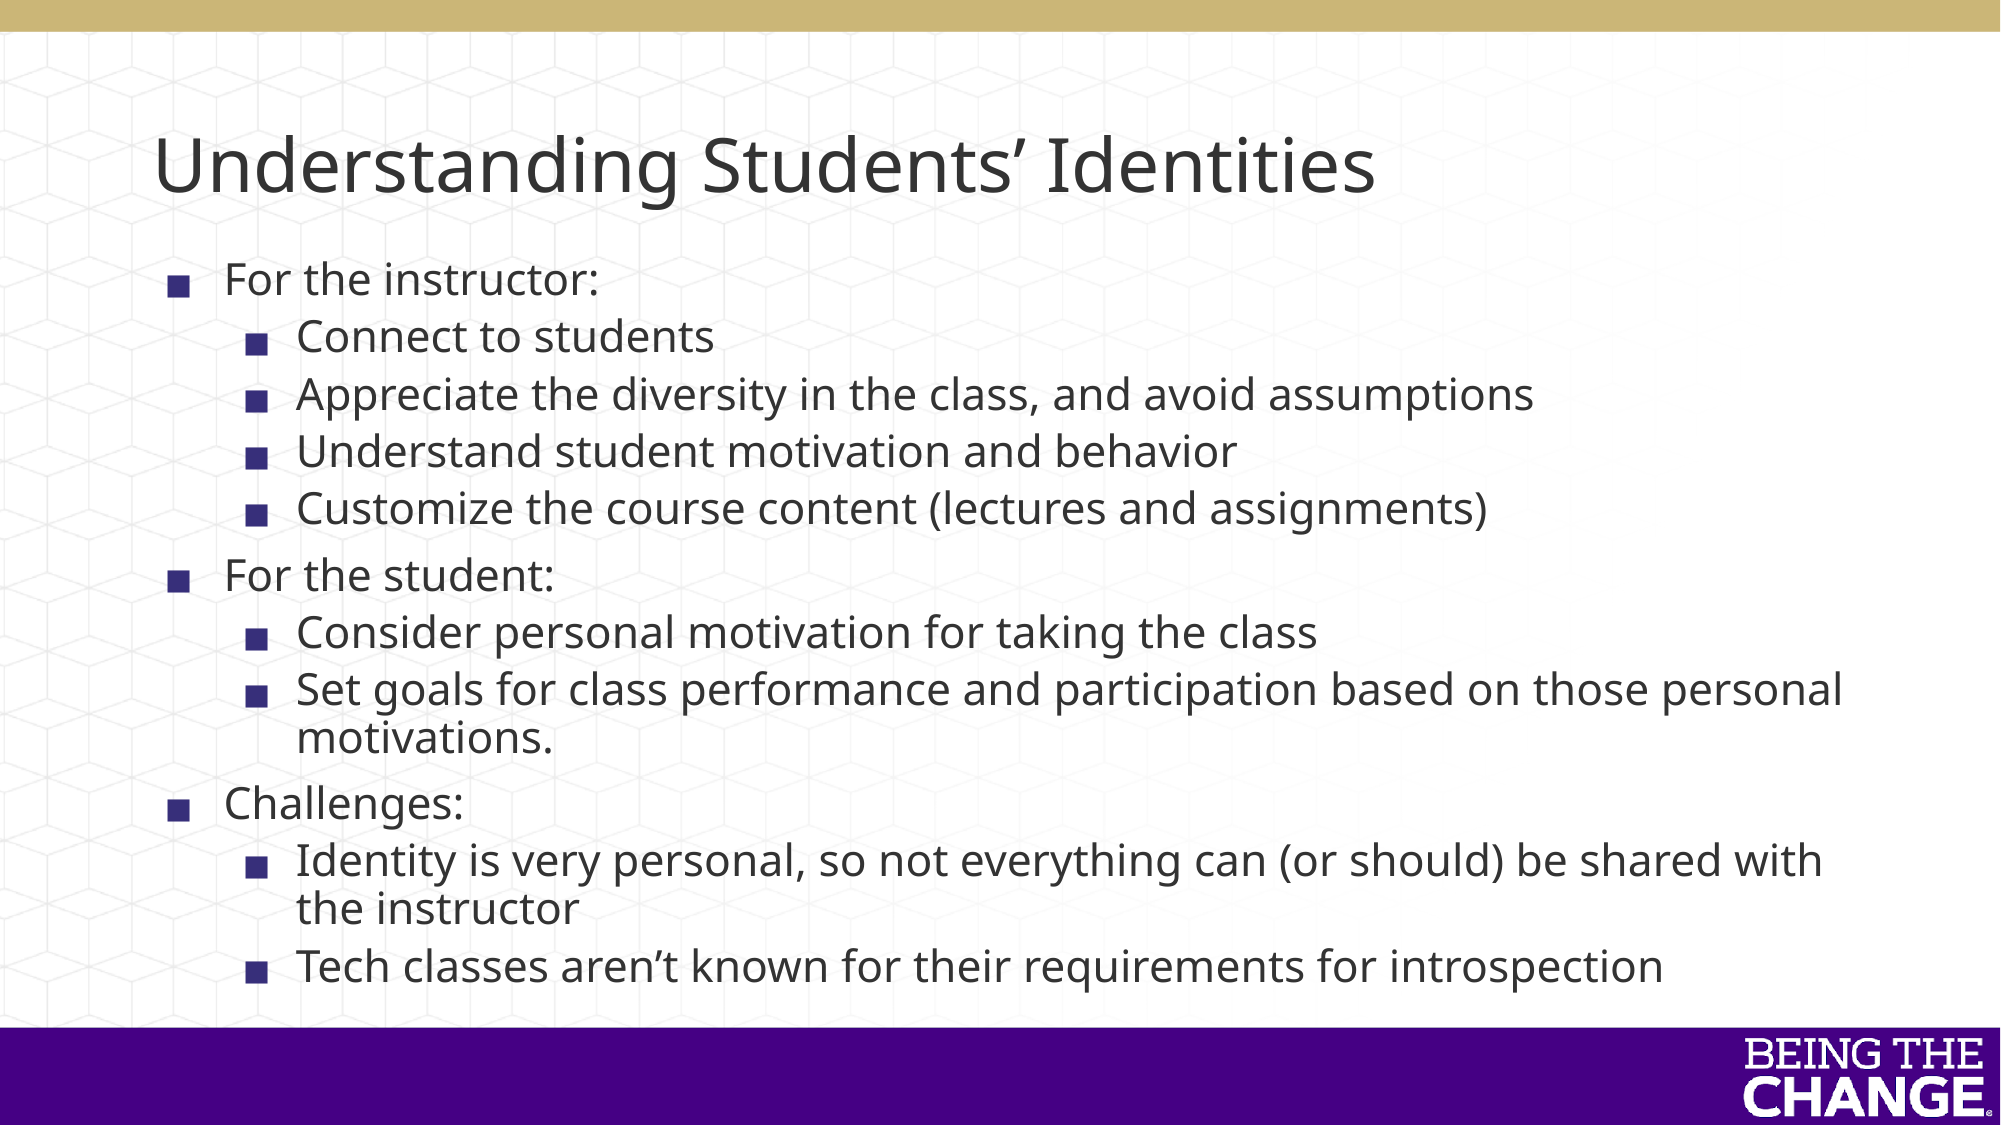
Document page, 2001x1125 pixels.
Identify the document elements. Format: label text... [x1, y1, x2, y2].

picture [0, 0, 2001, 1125]
title Understanding Students’ Identities [137, 59, 1976, 278]
list For the instructor: Connect to students Appreciate the diversity in the class, and avoid assumptions Understand student motivation and behavior Customize the course content (lectures and assignments) For the student: Consider personal motivation for taking the class Set goals for class performance and participation based on those personal motivations. Challenges: Identity is very personal, so not everything can (or should) be shared with the instructor Tech classes aren’t known for their requirements for introspection [136, 249, 1863, 1001]
